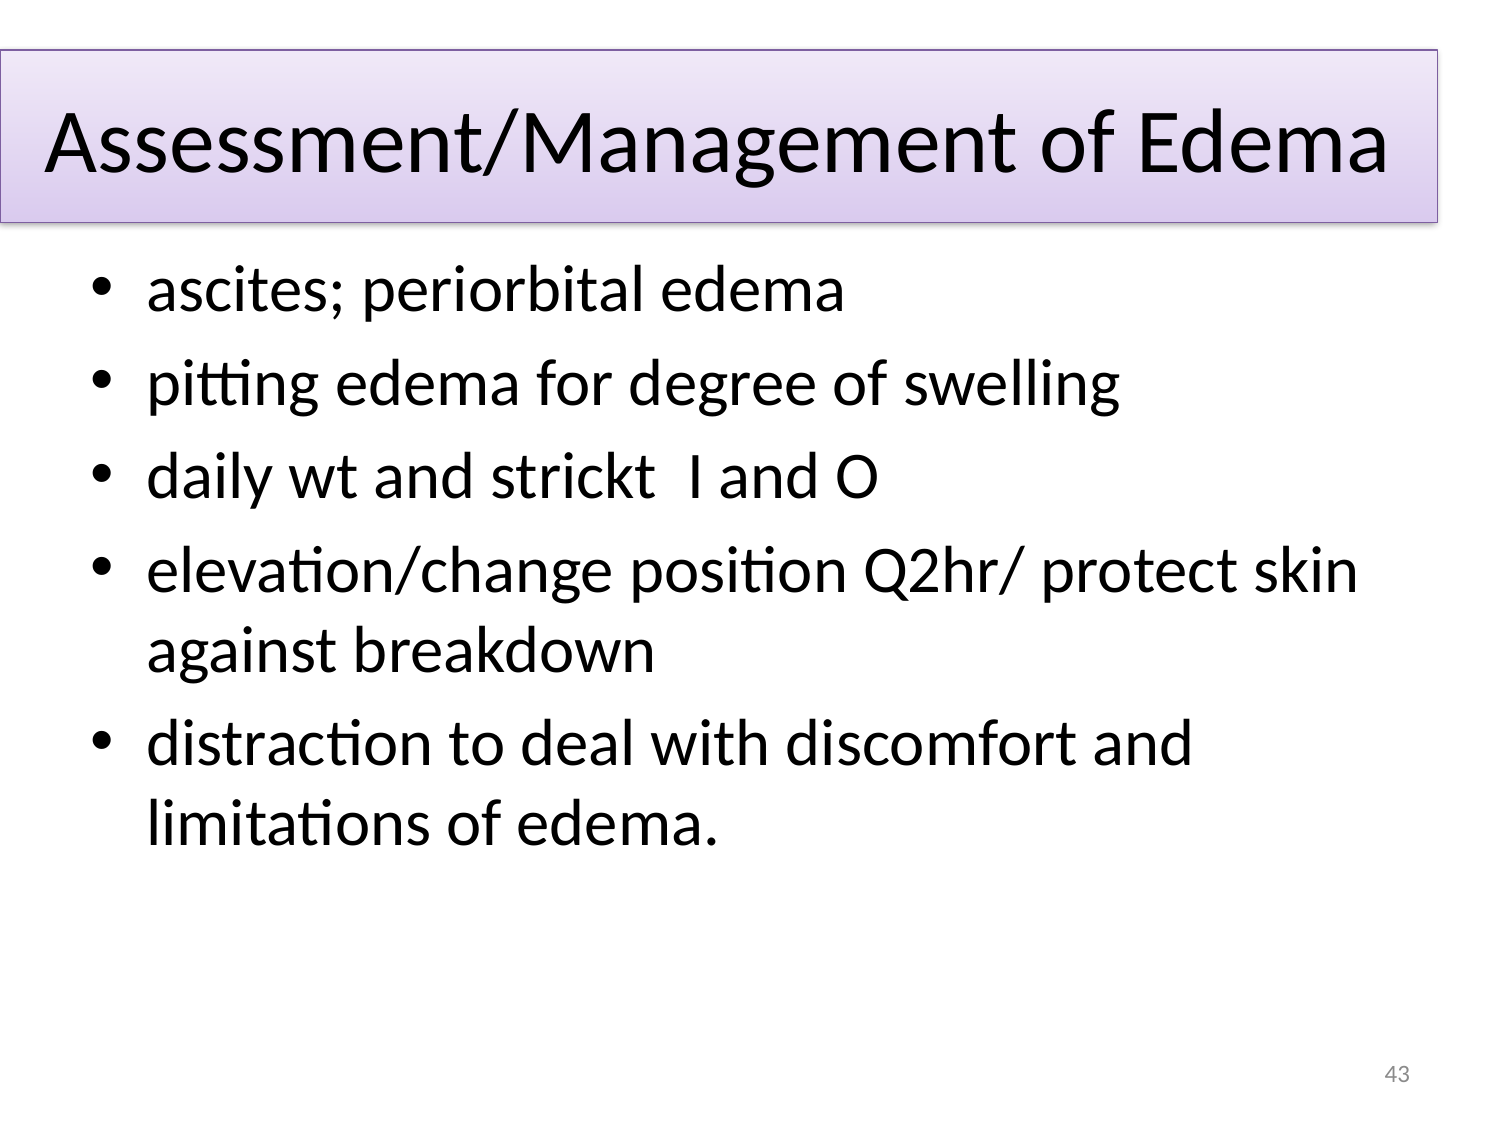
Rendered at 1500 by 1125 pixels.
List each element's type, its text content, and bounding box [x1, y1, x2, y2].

list ascites; periorbital edema pitting edema for degree of swelling daily wt and strickt I and O elevation/change position Q2hr/ protect skin against breakdown distraction to deal with discomfort and limitations of edema. [75, 237, 1425, 975]
title Assessment/Management of Edema [0, 49, 1438, 223]
slide_number 43 [1074, 1042, 1425, 1103]
